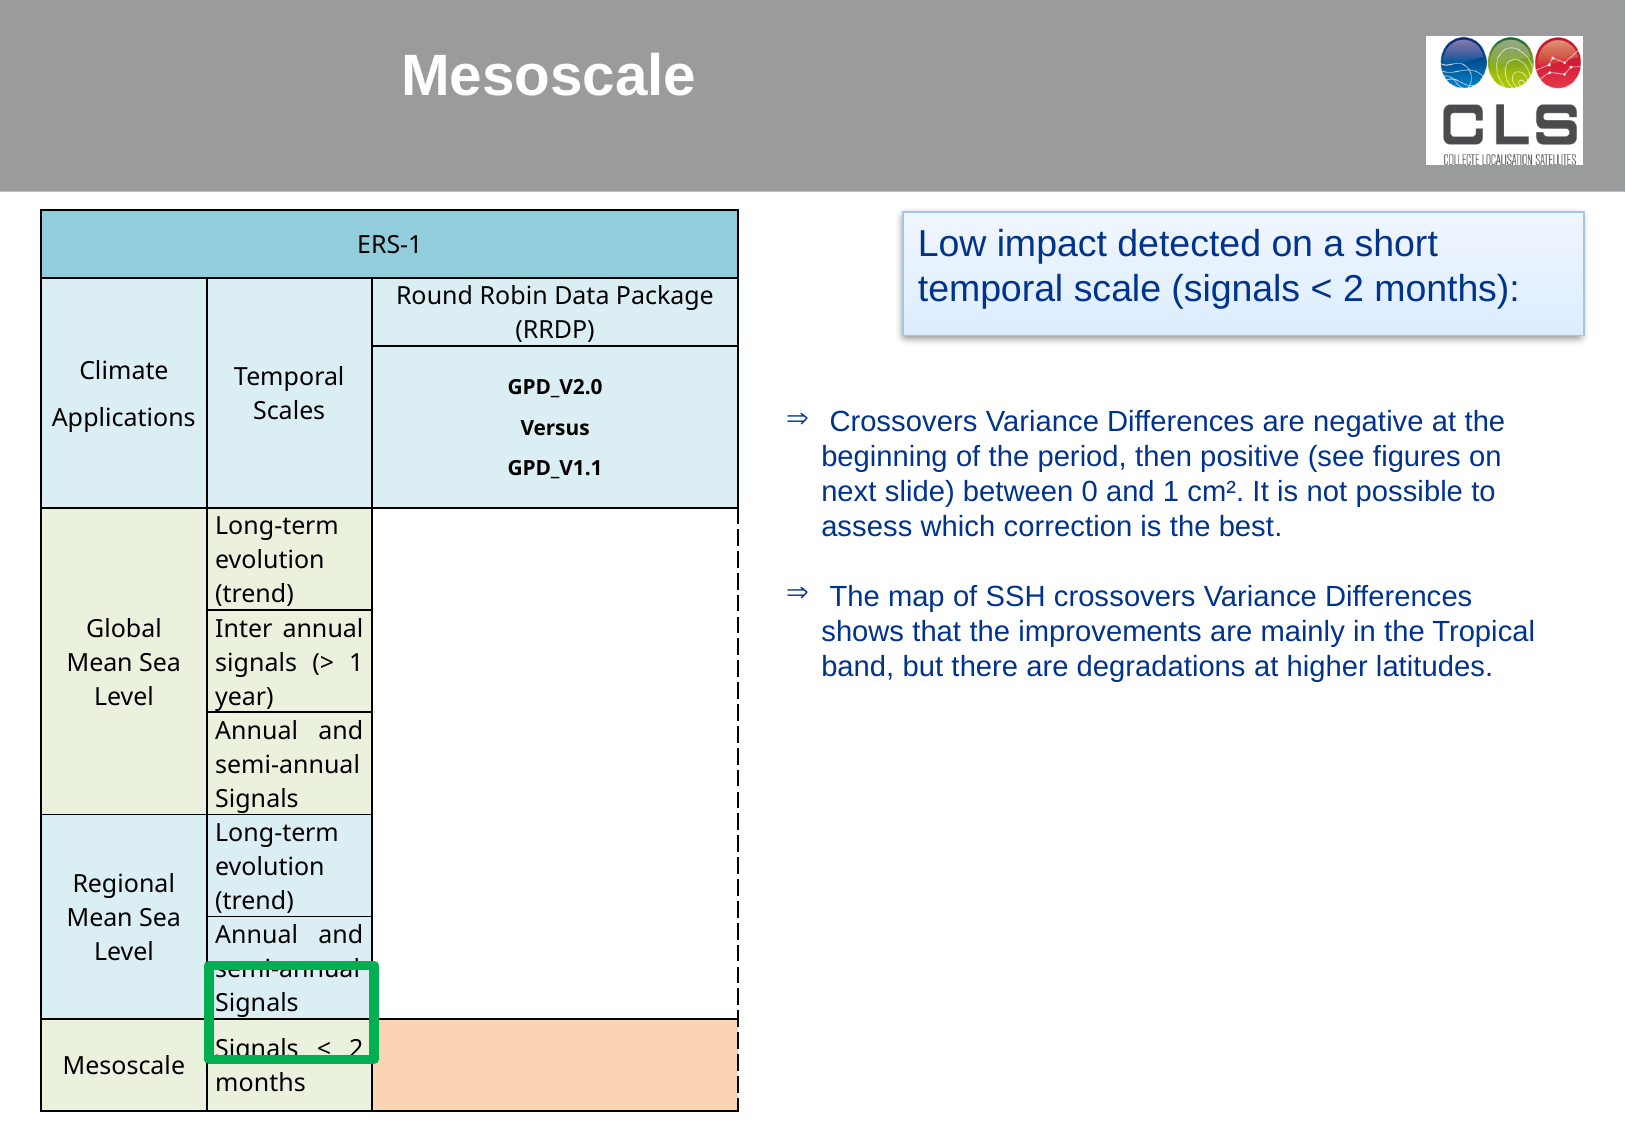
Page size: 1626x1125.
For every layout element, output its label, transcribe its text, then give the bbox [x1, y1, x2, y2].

table_cell [373, 1020, 738, 1110]
text_box [207, 963, 376, 1062]
table_cell Climate Applications [42, 279, 206, 507]
table_cell Long-term evolution (trend) [208, 509, 371, 609]
text_box Mesoscale [386, 40, 1162, 119]
table_cell Long-term evolution (trend) [208, 815, 371, 916]
picture [1426, 36, 1583, 165]
table_cell Global Mean Sea Level [42, 509, 206, 814]
table_cell Annual and semi-annual Signals [208, 713, 371, 814]
text_box Crossovers Variance Differences are negative at the beginning of the period, then positive (see figures on next slide) between 0 and 1 cm². It is not possible to assess which correction is the best. The map of SSH crossovers Variance Differences shows that the improvements are mainly in the Tropical band, but there are degradations at higher latitudes. [771, 325, 1560, 690]
table_header ERS-1 [42, 211, 737, 277]
table_cell Mesoscale [42, 1020, 206, 1110]
table_cell Temporal Scales [208, 279, 371, 507]
text_box Low impact detected on a short temporal scale (signals < 2 months): [902, 211, 1585, 336]
table_cell Round Robin Data Package (RRDP) [373, 279, 737, 345]
table_cell GPD_V2.0 Versus GPD_V1.1 [373, 347, 737, 507]
table_cell [373, 509, 738, 1018]
table_cell Annual and semi-annual Signals [208, 917, 371, 963]
table_cell Inter annual signals (> 1 year) [208, 611, 371, 711]
table_cell Regional Mean Sea Level [42, 815, 206, 1018]
table_cell Signals < 2 months [208, 1062, 371, 1110]
